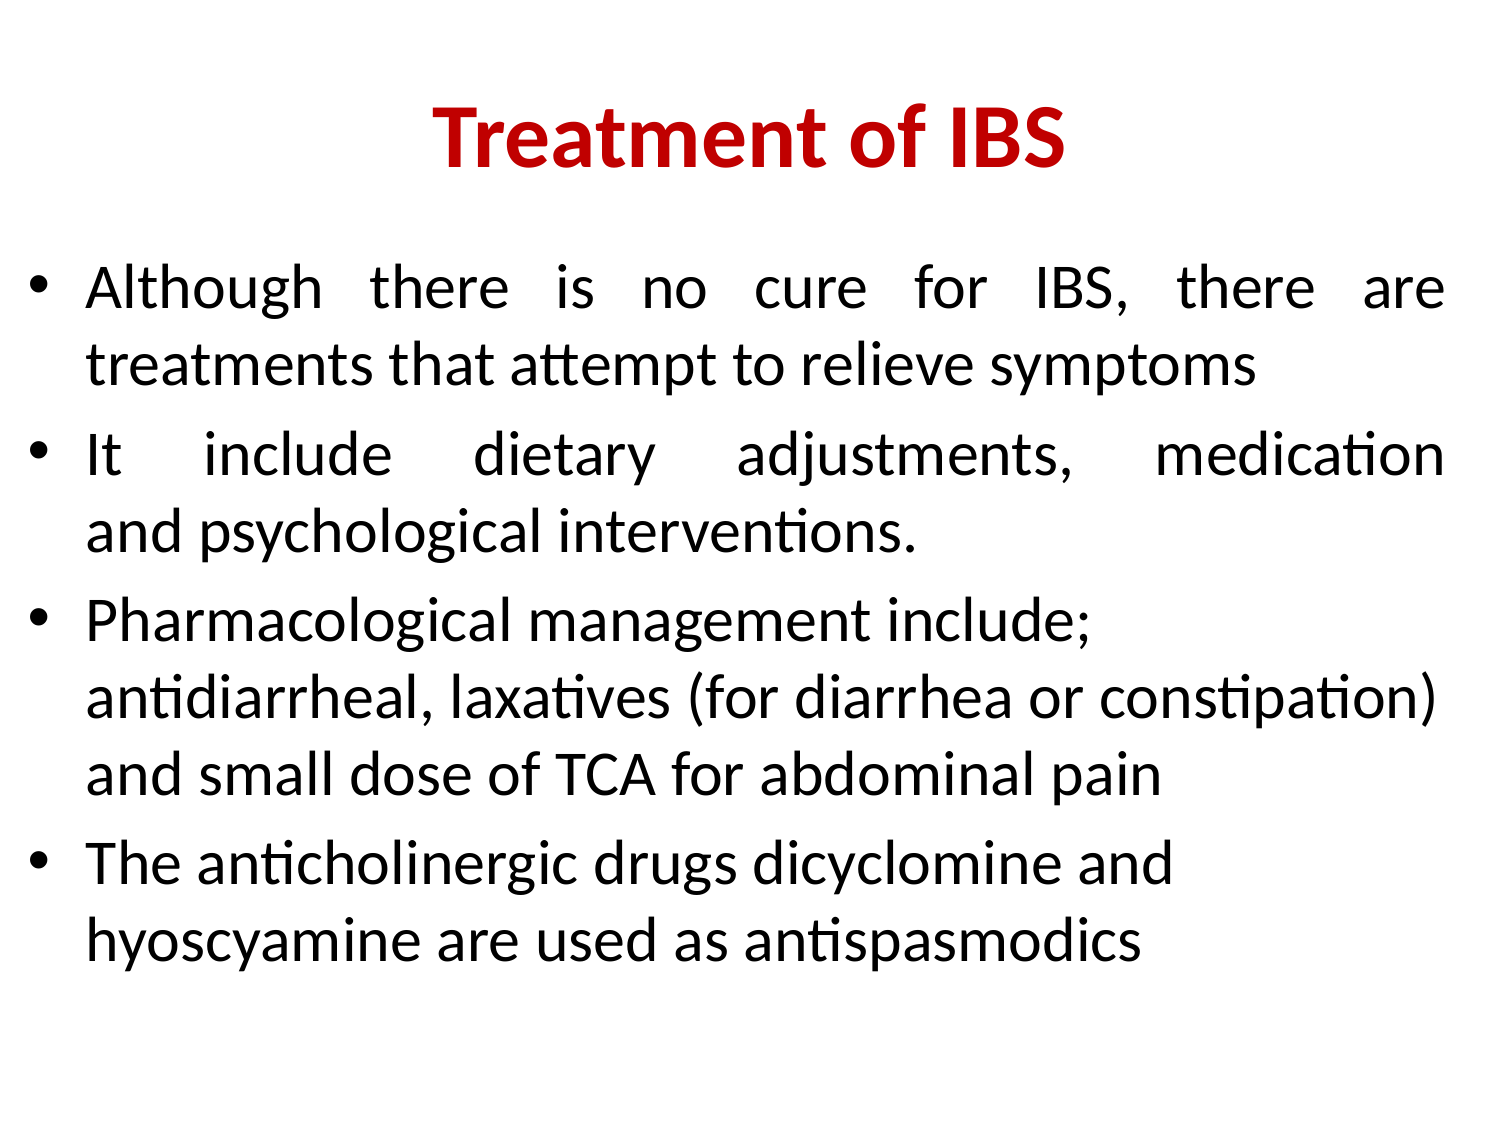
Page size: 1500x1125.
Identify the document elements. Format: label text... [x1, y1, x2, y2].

title Treatment of IBS [75, 37, 1425, 225]
list Although there is no cure for IBS, there are treatments that attempt to relieve symptoms It include dietary adjustments, medication and psychological interventions. Pharmacological management include; antidiarrheal, laxatives (for diarrhea or constipation) and small dose of TCA for abdominal pain The anticholinergic drugs dicyclomine and hyoscyamine are used as antispasmodics [12, 237, 1463, 1000]
